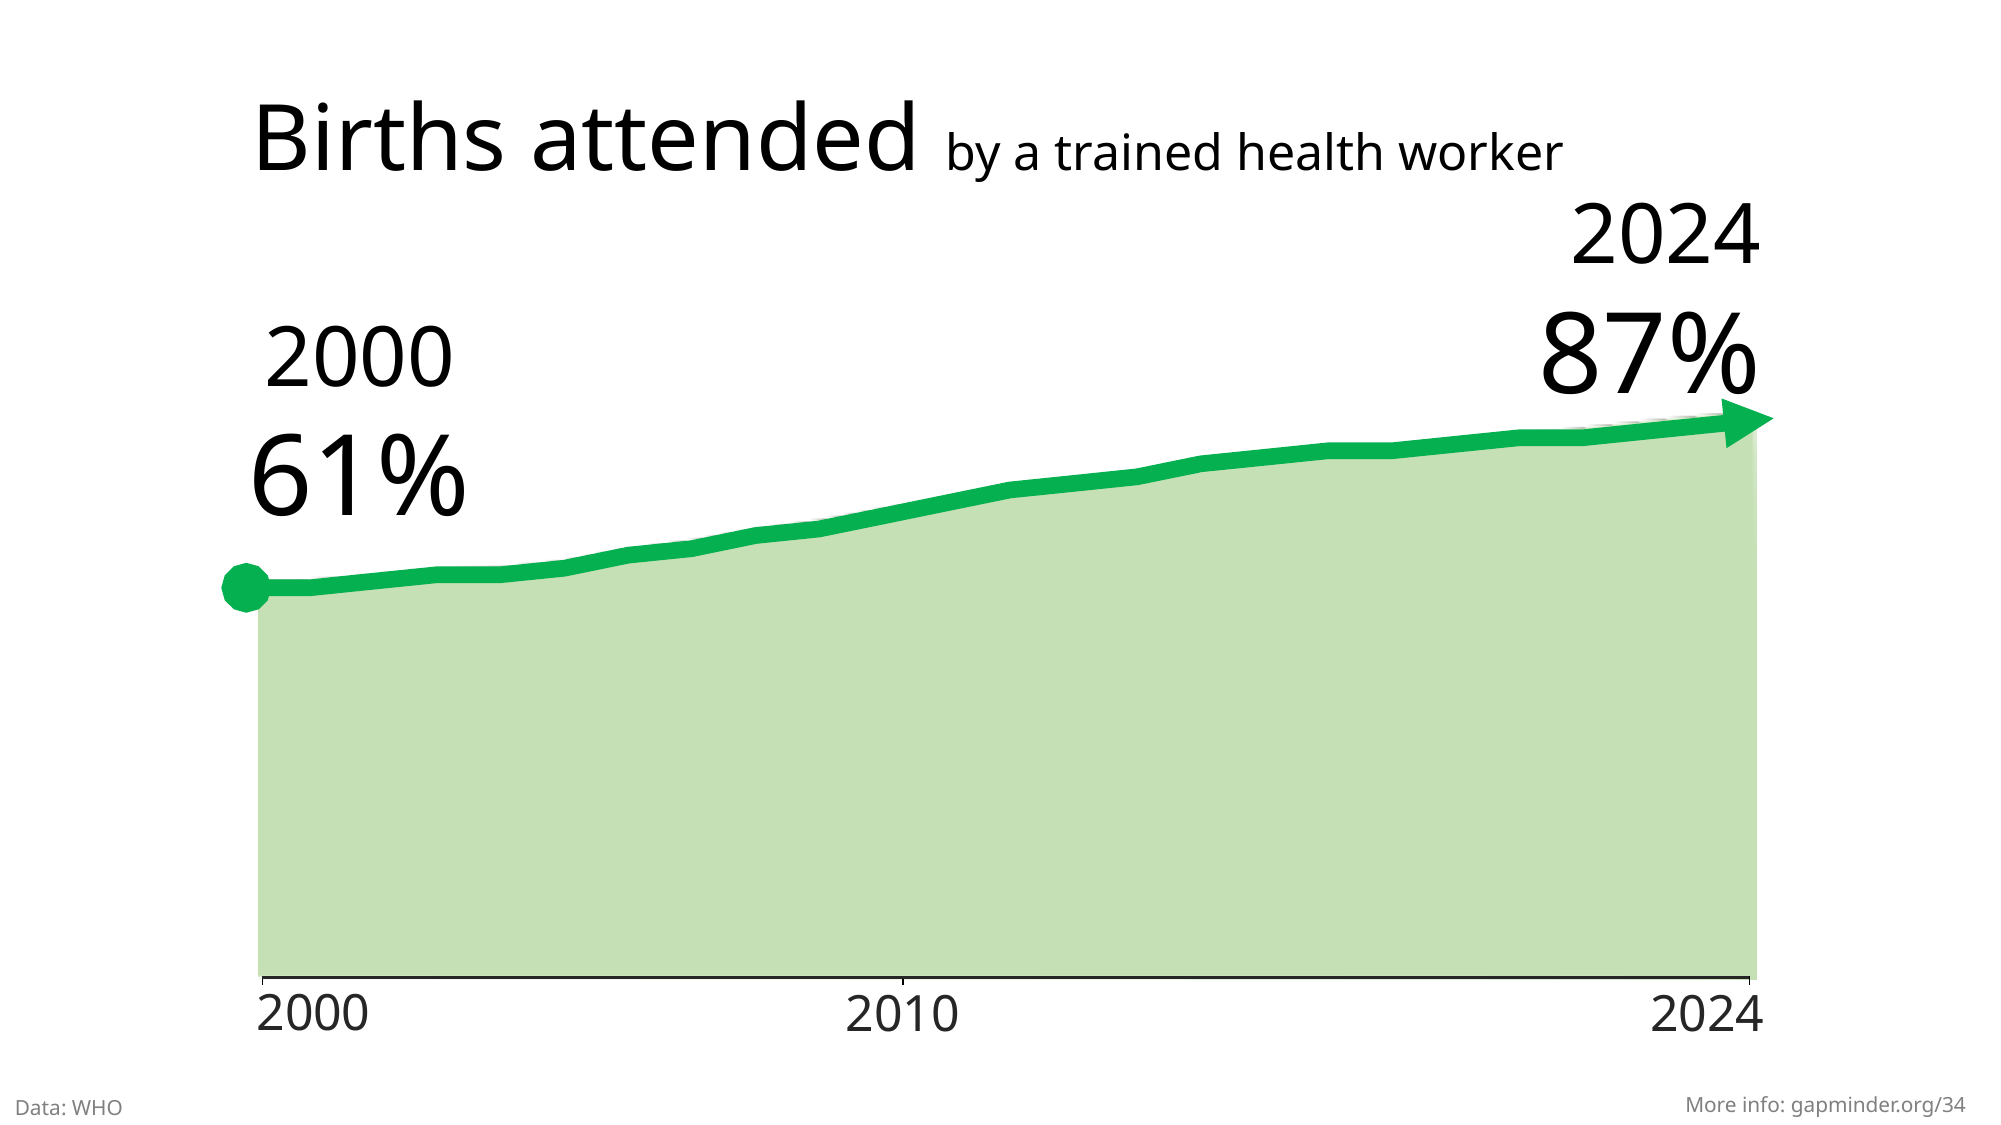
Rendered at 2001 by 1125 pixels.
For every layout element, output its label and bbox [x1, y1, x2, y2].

text_box [0, 0, 2000, 1125]
text_box [238, 973, 1781, 1050]
